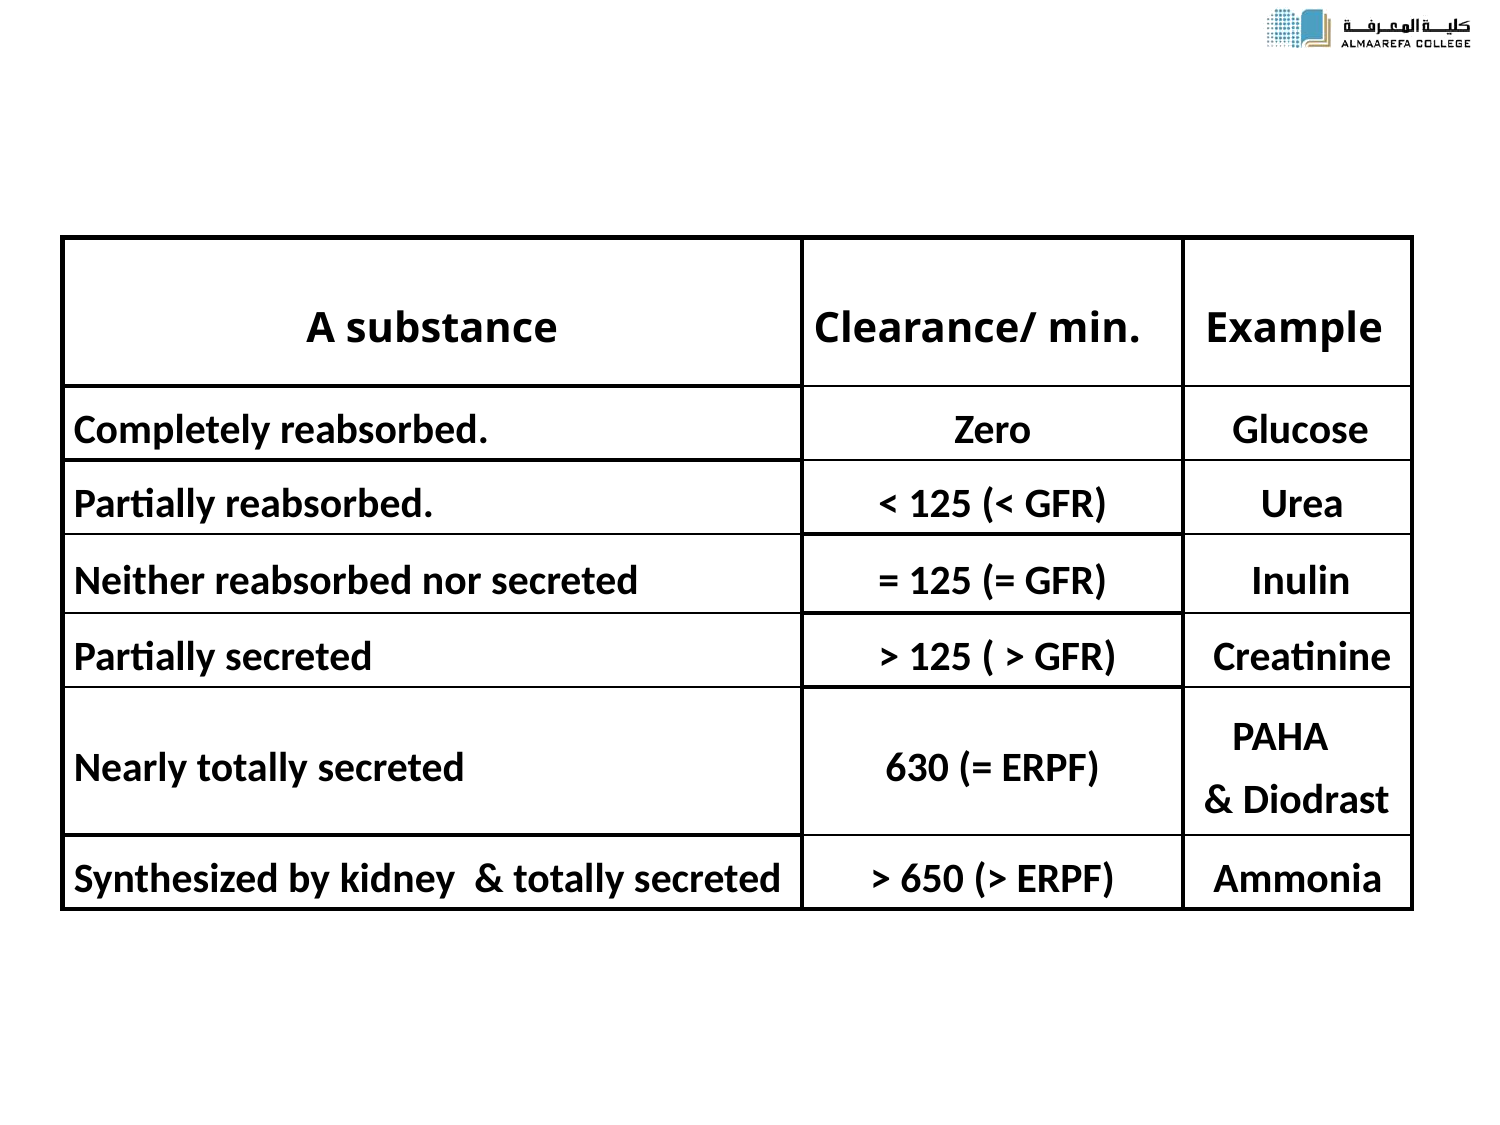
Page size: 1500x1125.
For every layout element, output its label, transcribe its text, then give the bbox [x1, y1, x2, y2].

table_header A substance [65, 240, 800, 384]
table_cell Inulin [1185, 535, 1410, 612]
table_cell Neither reabsorbed nor secreted [65, 535, 800, 612]
table_cell Completely reabsorbed. [65, 388, 800, 458]
table_cell Synthesized by kidney & totally secreted [65, 837, 800, 907]
table_cell PAHA & Diodrast [1185, 688, 1410, 834]
table_header Clearance/ min. [804, 240, 1181, 385]
picture [1262, 0, 1475, 65]
table_cell Ammonia [1185, 836, 1410, 907]
table_cell < 125 (< GFR) [804, 461, 1181, 532]
table_cell Urea [1185, 461, 1410, 533]
table_cell Creatinine [1185, 614, 1410, 686]
table_cell Nearly totally secreted [65, 688, 800, 833]
table_cell = 125 (= GFR) [804, 536, 1181, 611]
table_header Example [1185, 240, 1410, 385]
table_cell > 650 (> ERPF) [804, 836, 1181, 907]
table_cell 630 (= ERPF) [804, 689, 1181, 834]
table_cell > 125 ( > GFR) [804, 615, 1181, 685]
table_cell Partially secreted [65, 614, 800, 686]
table_cell Zero [804, 387, 1181, 459]
table_cell Partially reabsorbed. [65, 462, 800, 533]
table_cell Glucose [1185, 387, 1410, 459]
